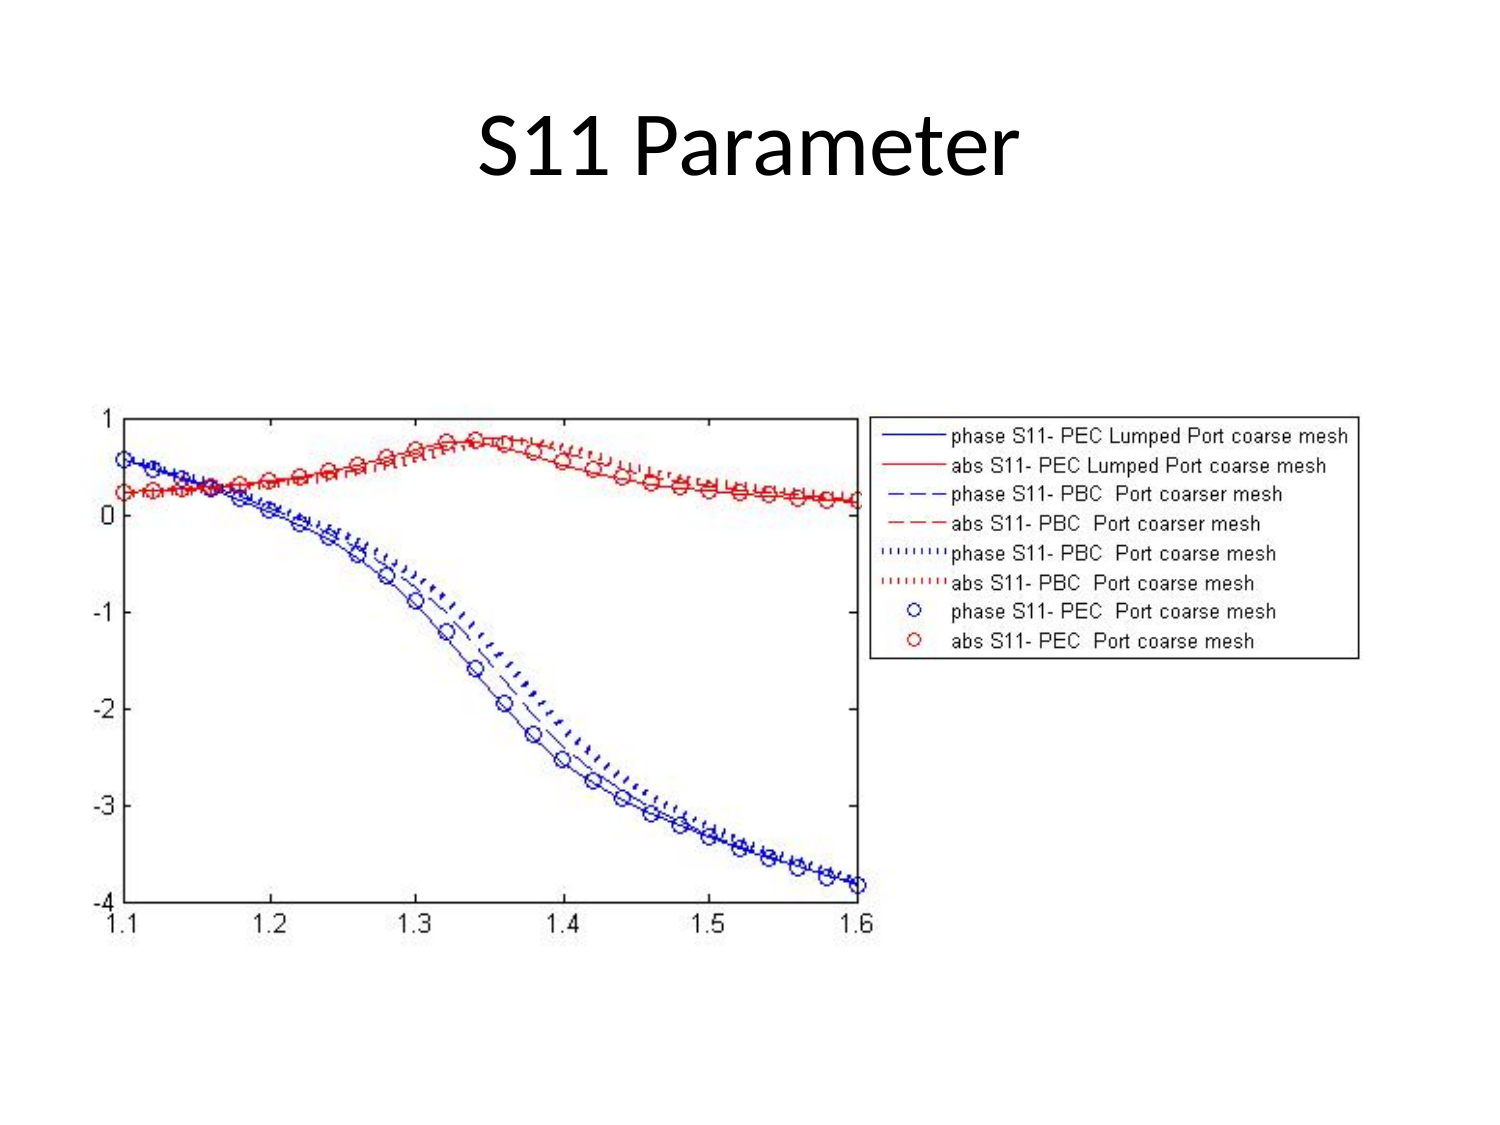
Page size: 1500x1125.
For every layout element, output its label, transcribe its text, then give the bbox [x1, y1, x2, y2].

picture [0, 374, 1366, 968]
title S11 Parameter [75, 45, 1425, 233]
